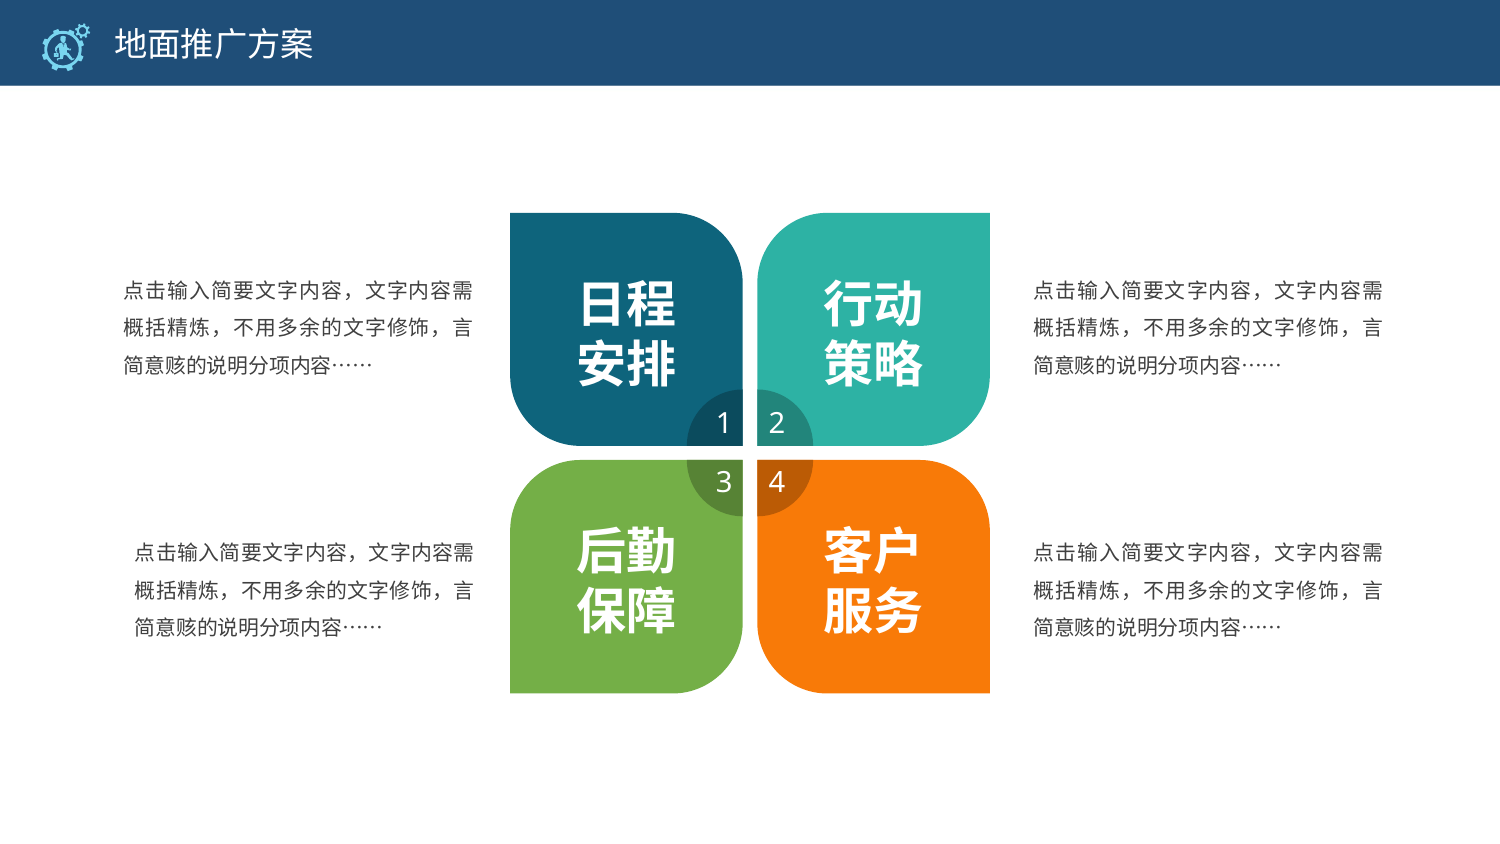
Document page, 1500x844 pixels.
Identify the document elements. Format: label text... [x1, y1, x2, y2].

text_box 点击输入简要文字内容，文字内容需概括精炼，不用多余的文字修饰，言简意赅的说明分项内容…… [123, 264, 474, 378]
text_box 后勤保障 [554, 512, 699, 640]
text_box [757, 459, 990, 694]
text_box 客户服务 [802, 512, 945, 640]
text_box 点击输入简要文字内容，文字内容需概括精炼，不用多余的文字修饰，言简意赅的说明分项内容…… [1033, 264, 1383, 378]
text_box 点击输入简要文字内容，文字内容需概括精炼，不用多余的文字修饰，言简意赅的说明分项内容…… [134, 527, 475, 640]
text_box 日程安排 [552, 265, 701, 393]
text_box 3 [713, 462, 733, 498]
text_box [757, 389, 814, 446]
text_box 1 [713, 404, 733, 440]
text_box 行动策略 [802, 265, 945, 393]
picture [0, 0, 1500, 844]
text_box [510, 212, 743, 446]
text_box 点击输入简要文字内容，文字内容需概括精炼，不用多余的文字修饰，言简意赅的说明分项内容…… [1033, 527, 1383, 640]
text_box [686, 389, 743, 446]
title 地面推广方案 [99, 20, 550, 66]
text_box [757, 459, 814, 517]
text_box [510, 459, 743, 694]
text_box [757, 212, 990, 446]
text_box [41, 23, 91, 72]
text_box [686, 459, 743, 517]
text_box 4 [766, 462, 786, 498]
text_box 2 [766, 404, 786, 440]
